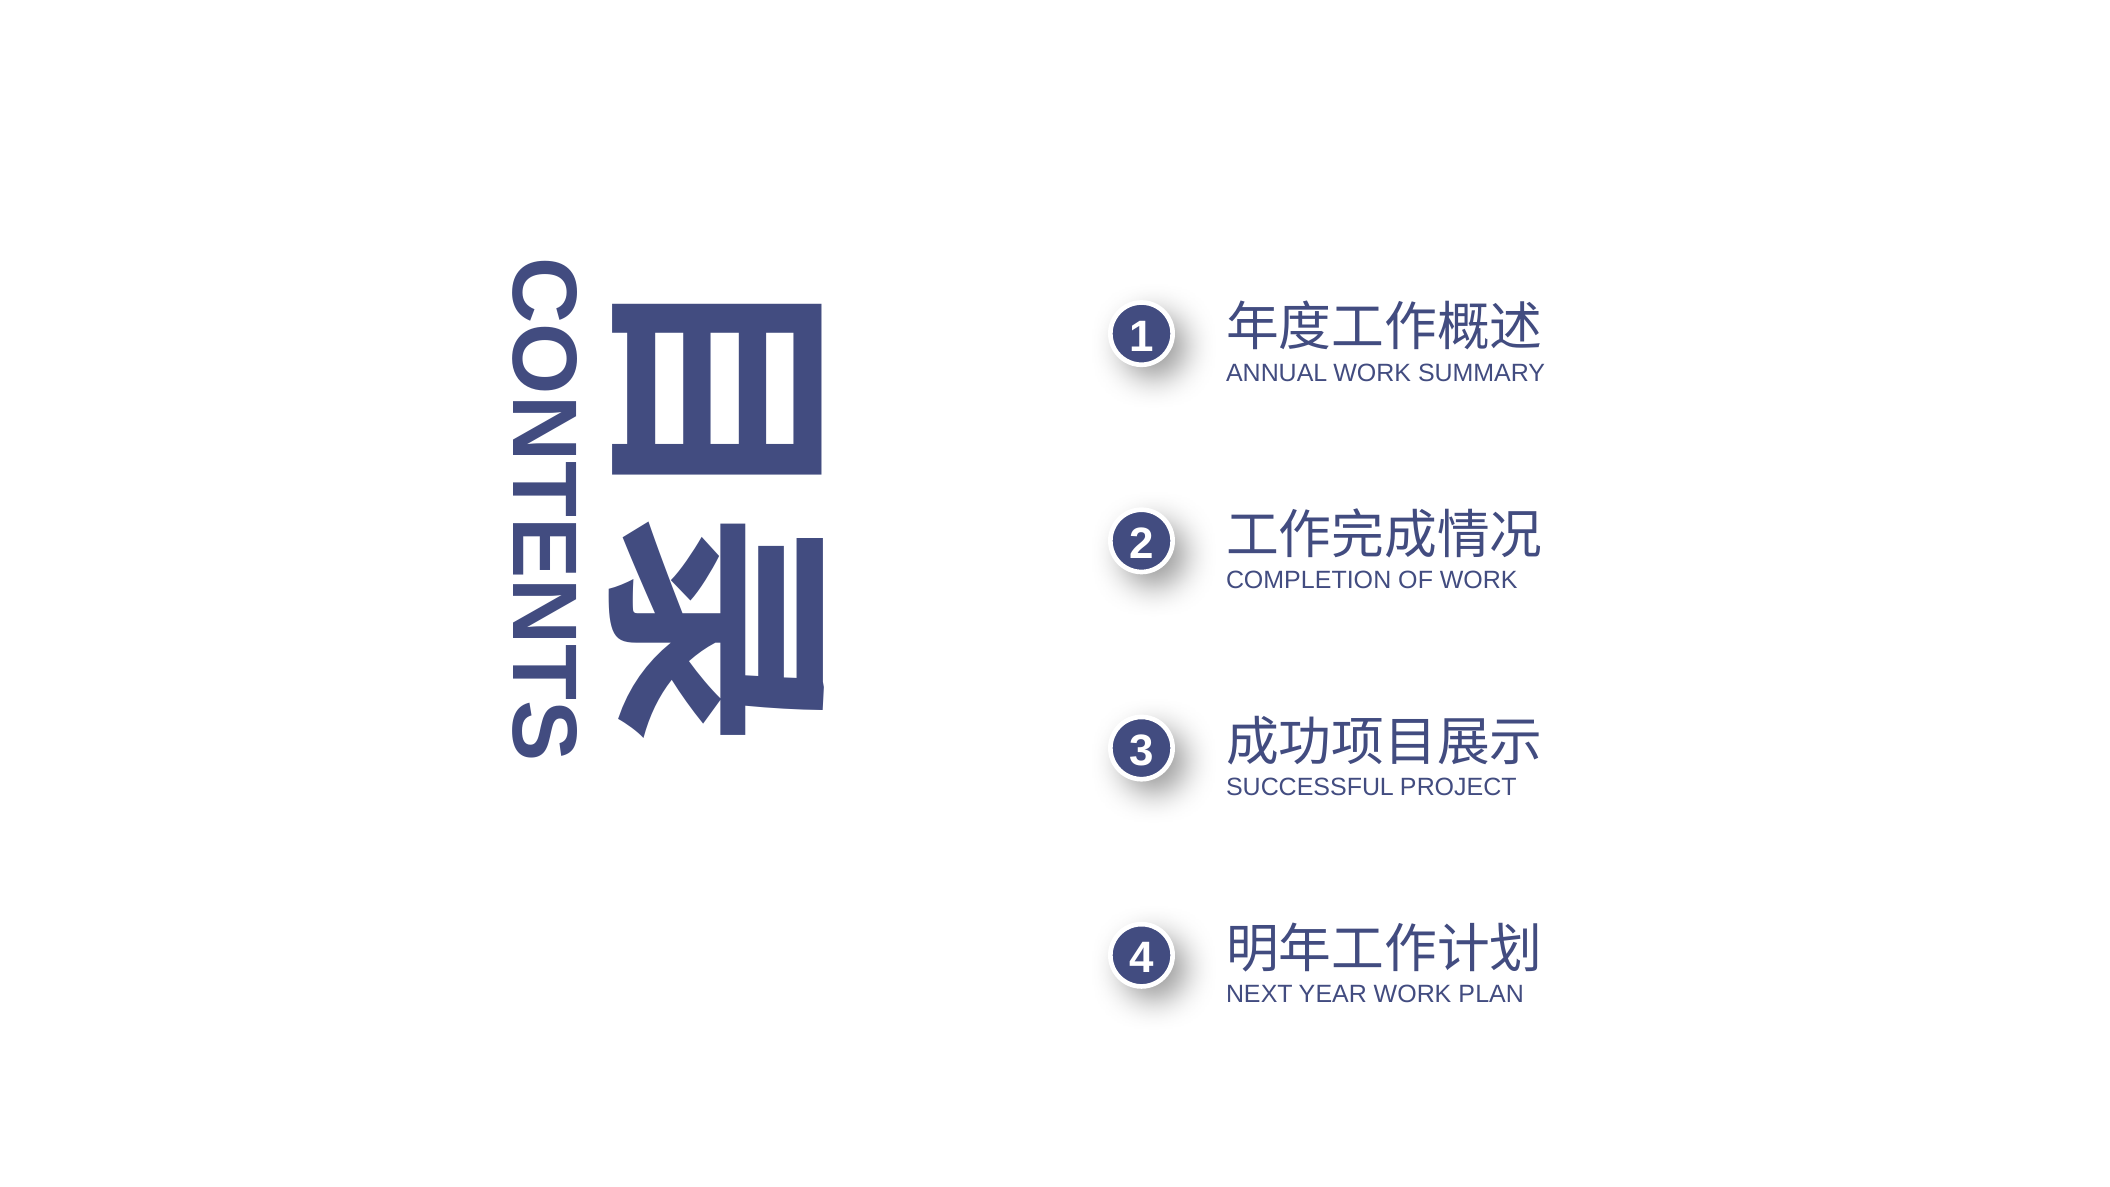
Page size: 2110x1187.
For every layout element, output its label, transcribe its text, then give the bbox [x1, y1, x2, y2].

text_box 2 [1109, 508, 1174, 574]
text_box 1 [1109, 301, 1174, 366]
text_box 3 [1109, 715, 1174, 781]
text_box 4 [1109, 923, 1174, 988]
text_box 目录 [582, 198, 873, 821]
text_box CONTENTS [495, 239, 606, 781]
